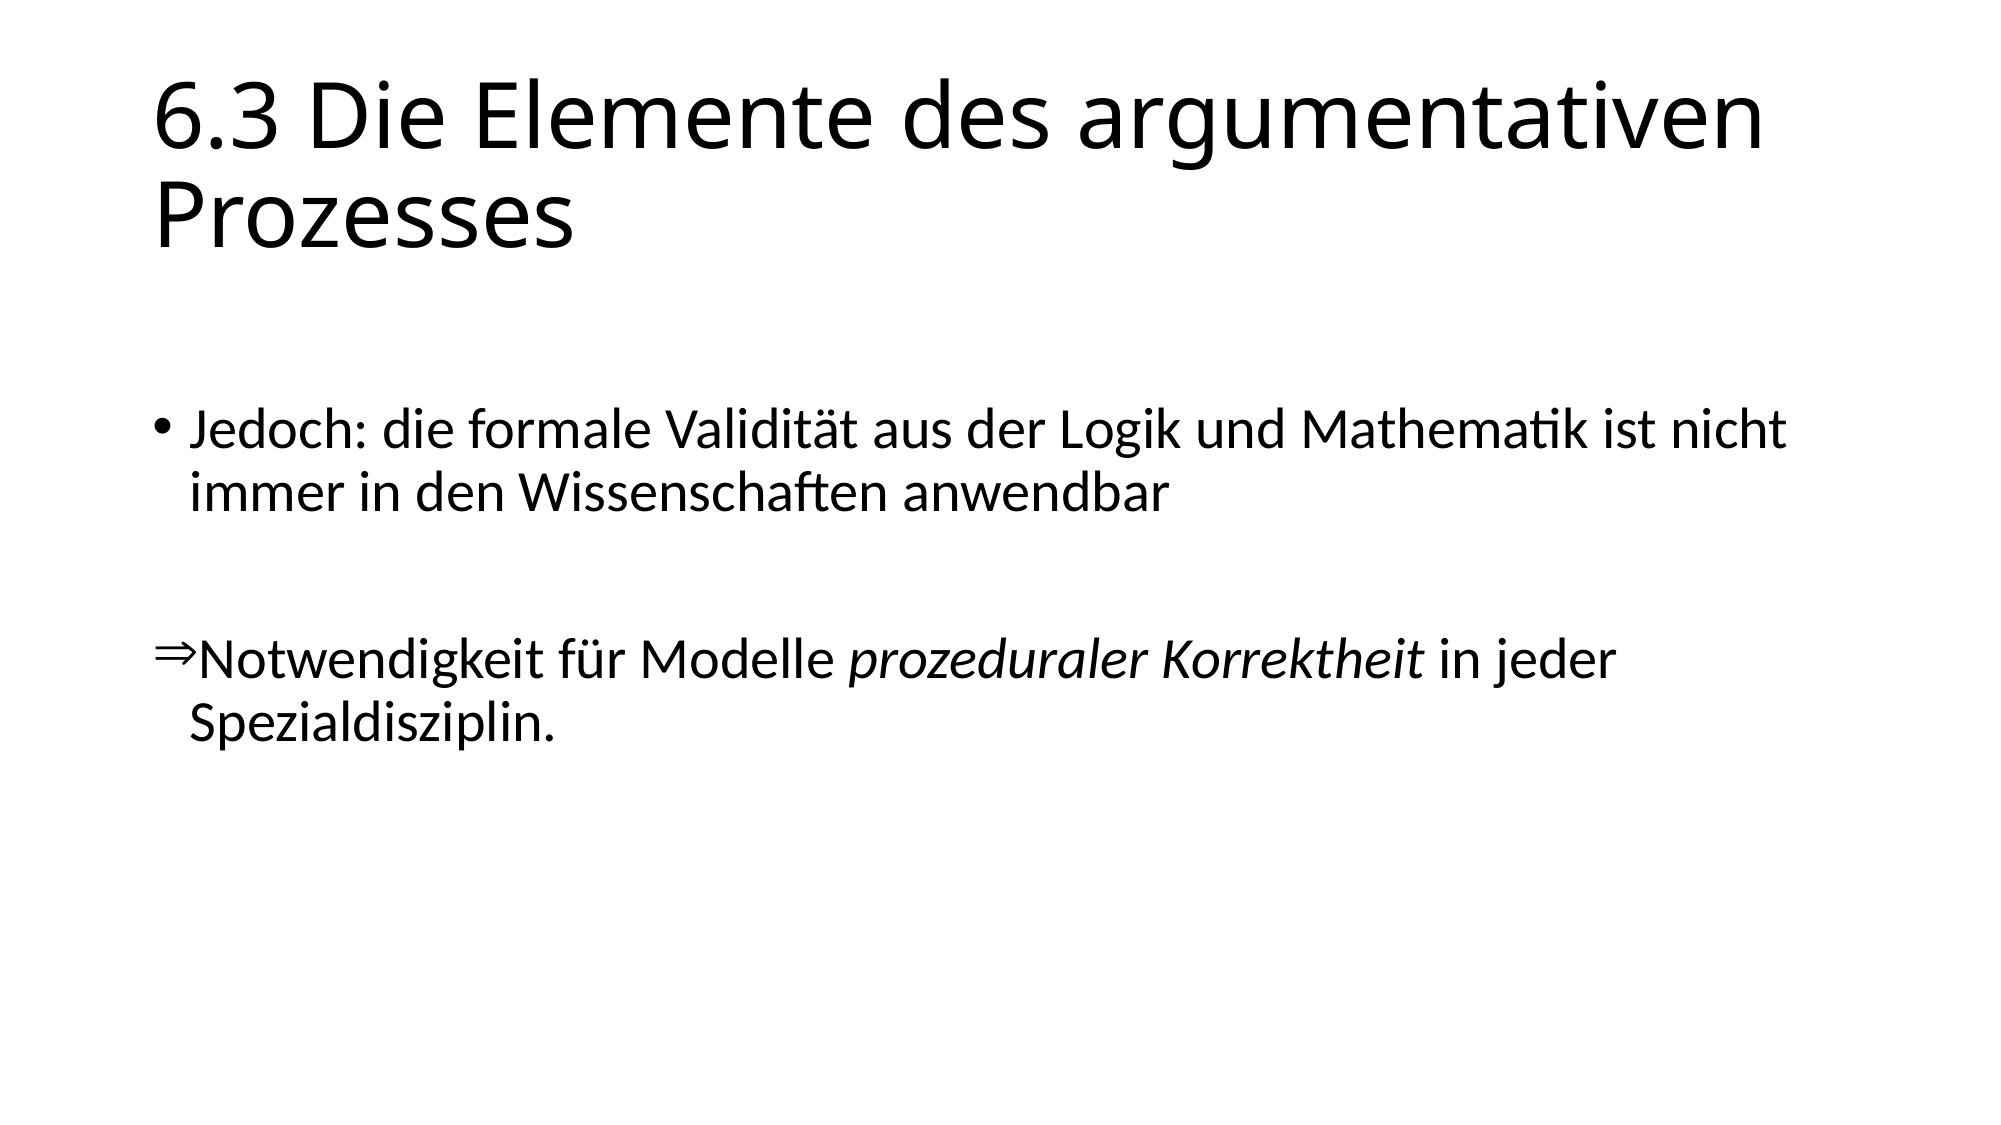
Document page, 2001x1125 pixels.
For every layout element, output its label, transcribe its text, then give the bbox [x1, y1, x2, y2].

list Jedoch: die formale Validität aus der Logik und Mathematik ist nicht immer in den Wissenschaften anwendbar Notwendigkeit für Modelle prozeduraler Korrektheit in jeder Spezialdisziplin. [137, 299, 1863, 1014]
title 6.3 Die Elemente des argumentativen Prozesses [137, 59, 1863, 278]
